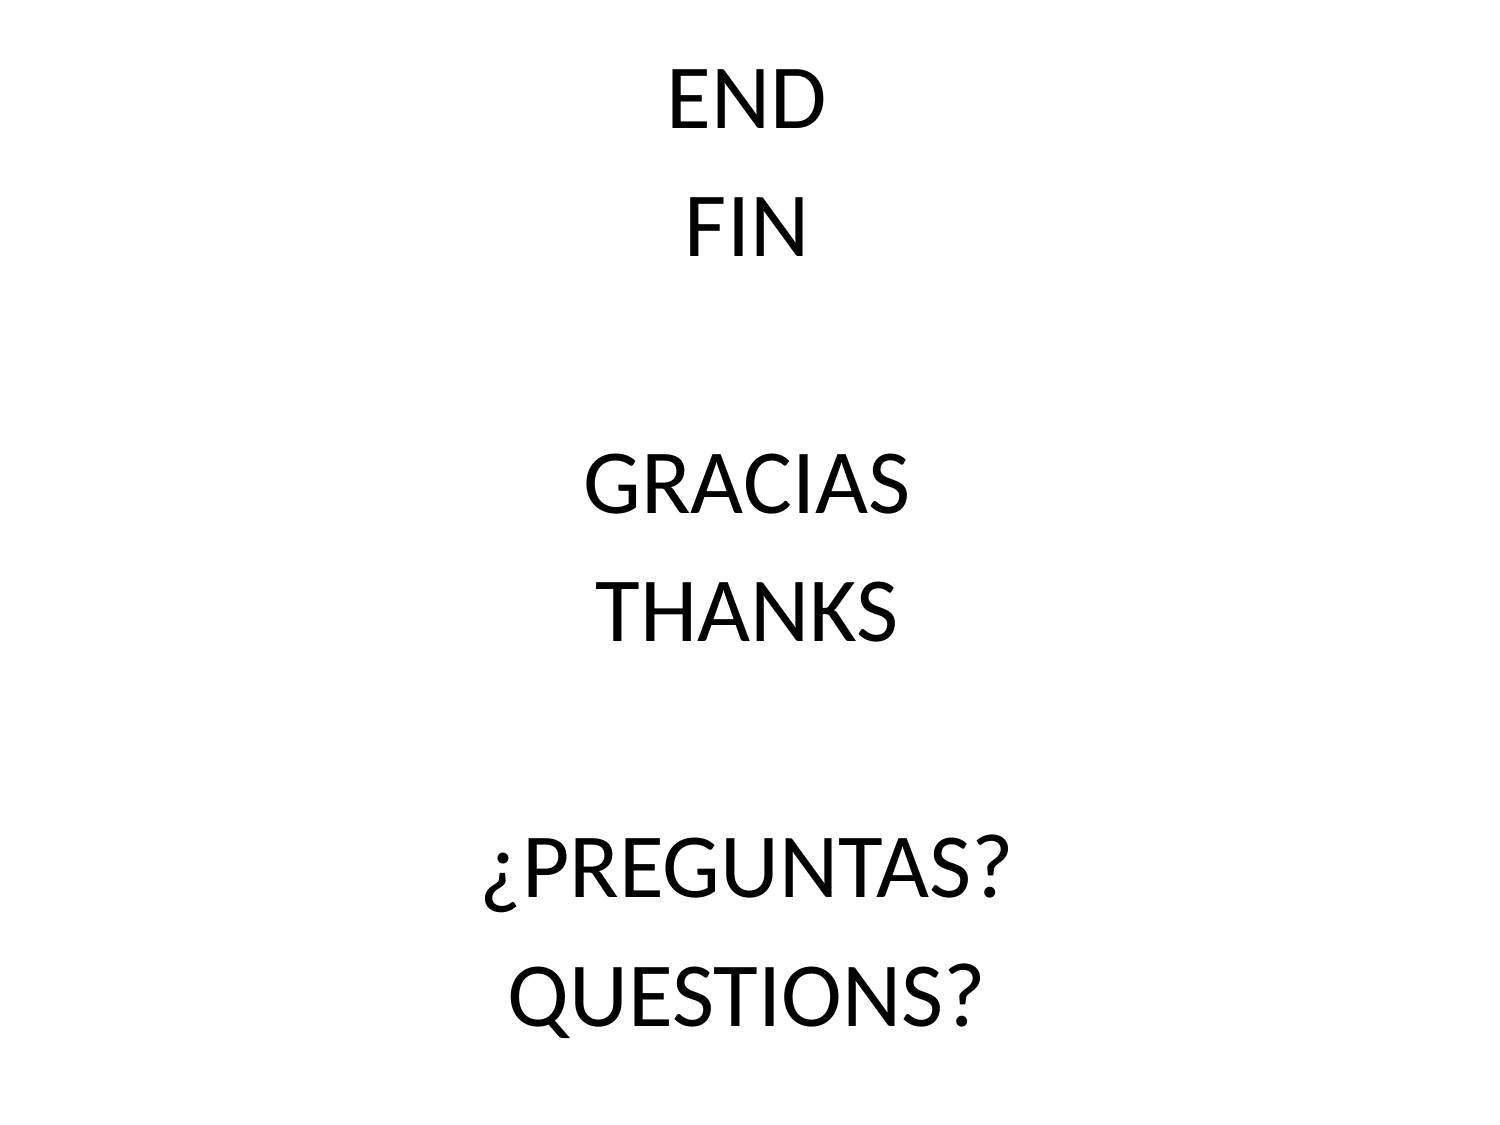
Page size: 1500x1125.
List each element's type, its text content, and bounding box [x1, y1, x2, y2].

list END FIN GRACIAS THANKS ¿PREGUNTAS? QUESTIONS? [19, 29, 1475, 772]
